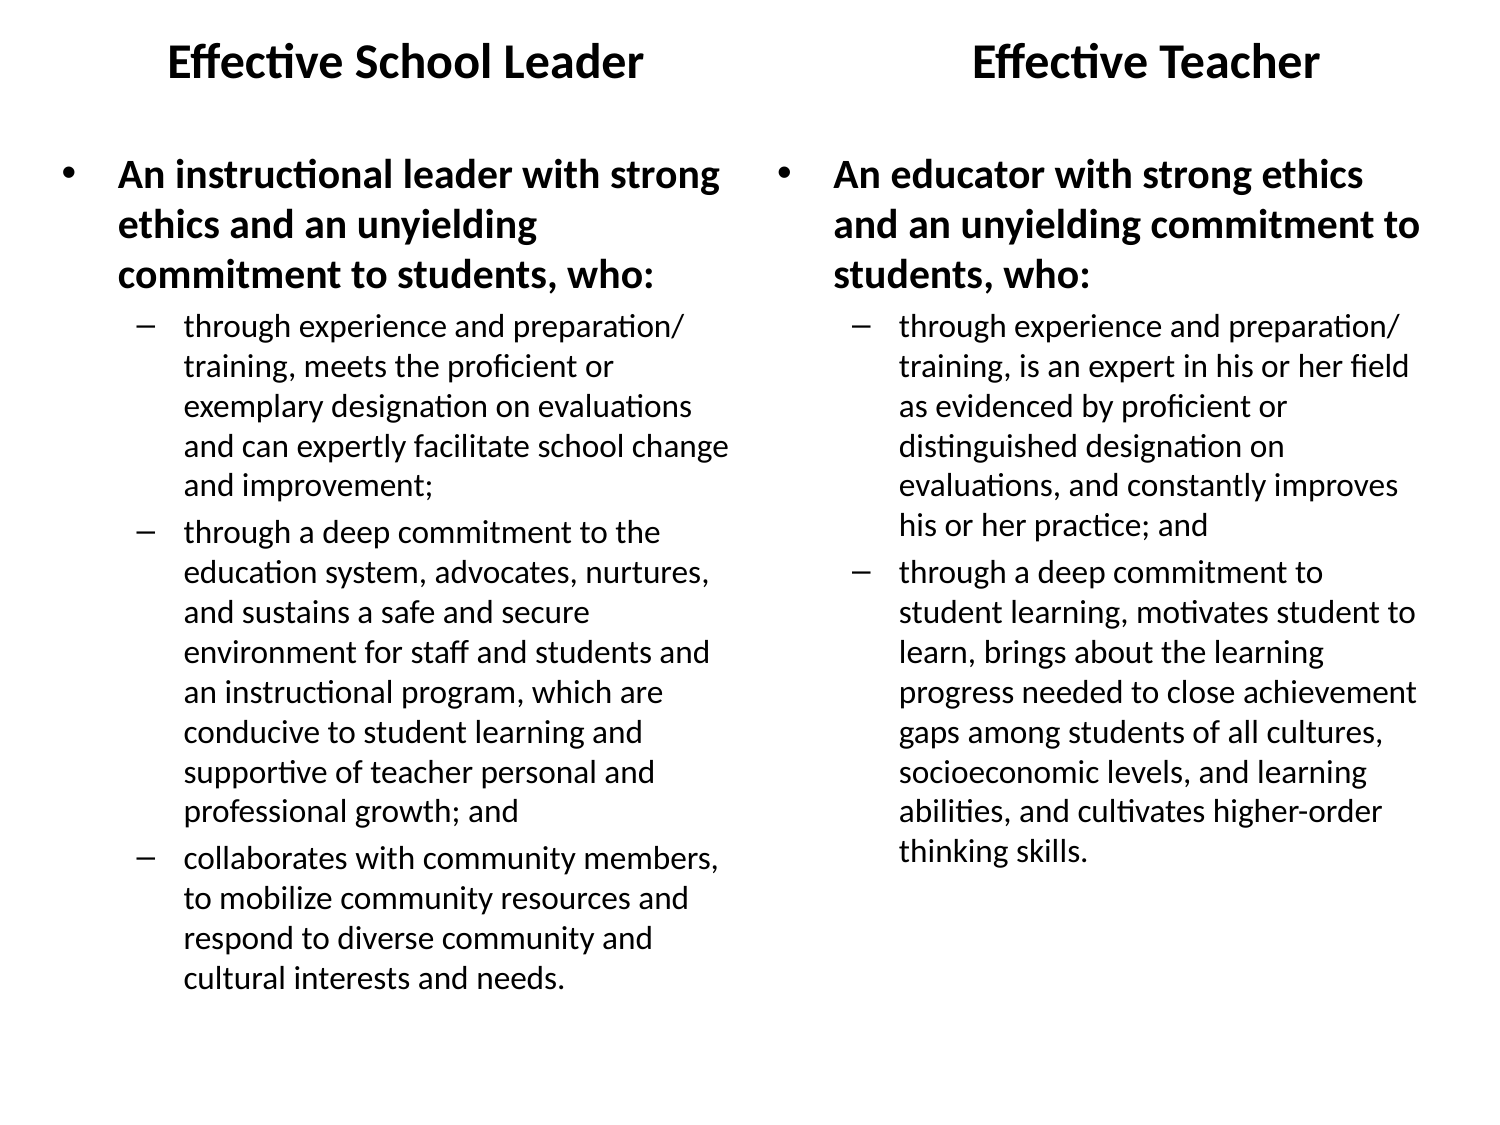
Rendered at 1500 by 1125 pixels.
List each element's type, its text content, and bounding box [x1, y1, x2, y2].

list Effective School Leader [75, 60, 738, 139]
list Effective Teacher [814, 60, 1478, 166]
list An instructional leader with strong ethics and an unyielding commitment to students, who: through experience and preparation/ training, meets the proficient or exemplary designation on evaluations and can expertly facilitate school change and improvement; through a deep commitment to the education system, advocates, nurtures, and sustains a safe and secure environment for staff and students and an instructional program, which are conducive to student learning and supportive of teacher personal and professional growth; and collaborates with community members, to mobilize community resources and respond to diverse community and cultural interests and needs. [46, 139, 762, 1072]
list An educator with strong ethics and an unyielding commitment to students, who: through experience and preparation/ training, is an expert in his or her field as evidenced by proficient or distinguished designation on evaluations, and constantly improves his or her practice; and through a deep commitment to student learning, motivates student to learn, brings about the learning progress needed to close achievement gaps among students of all cultures, socioeconomic levels, and learning abilities, and cultivates higher-order thinking skills. [761, 139, 1450, 983]
